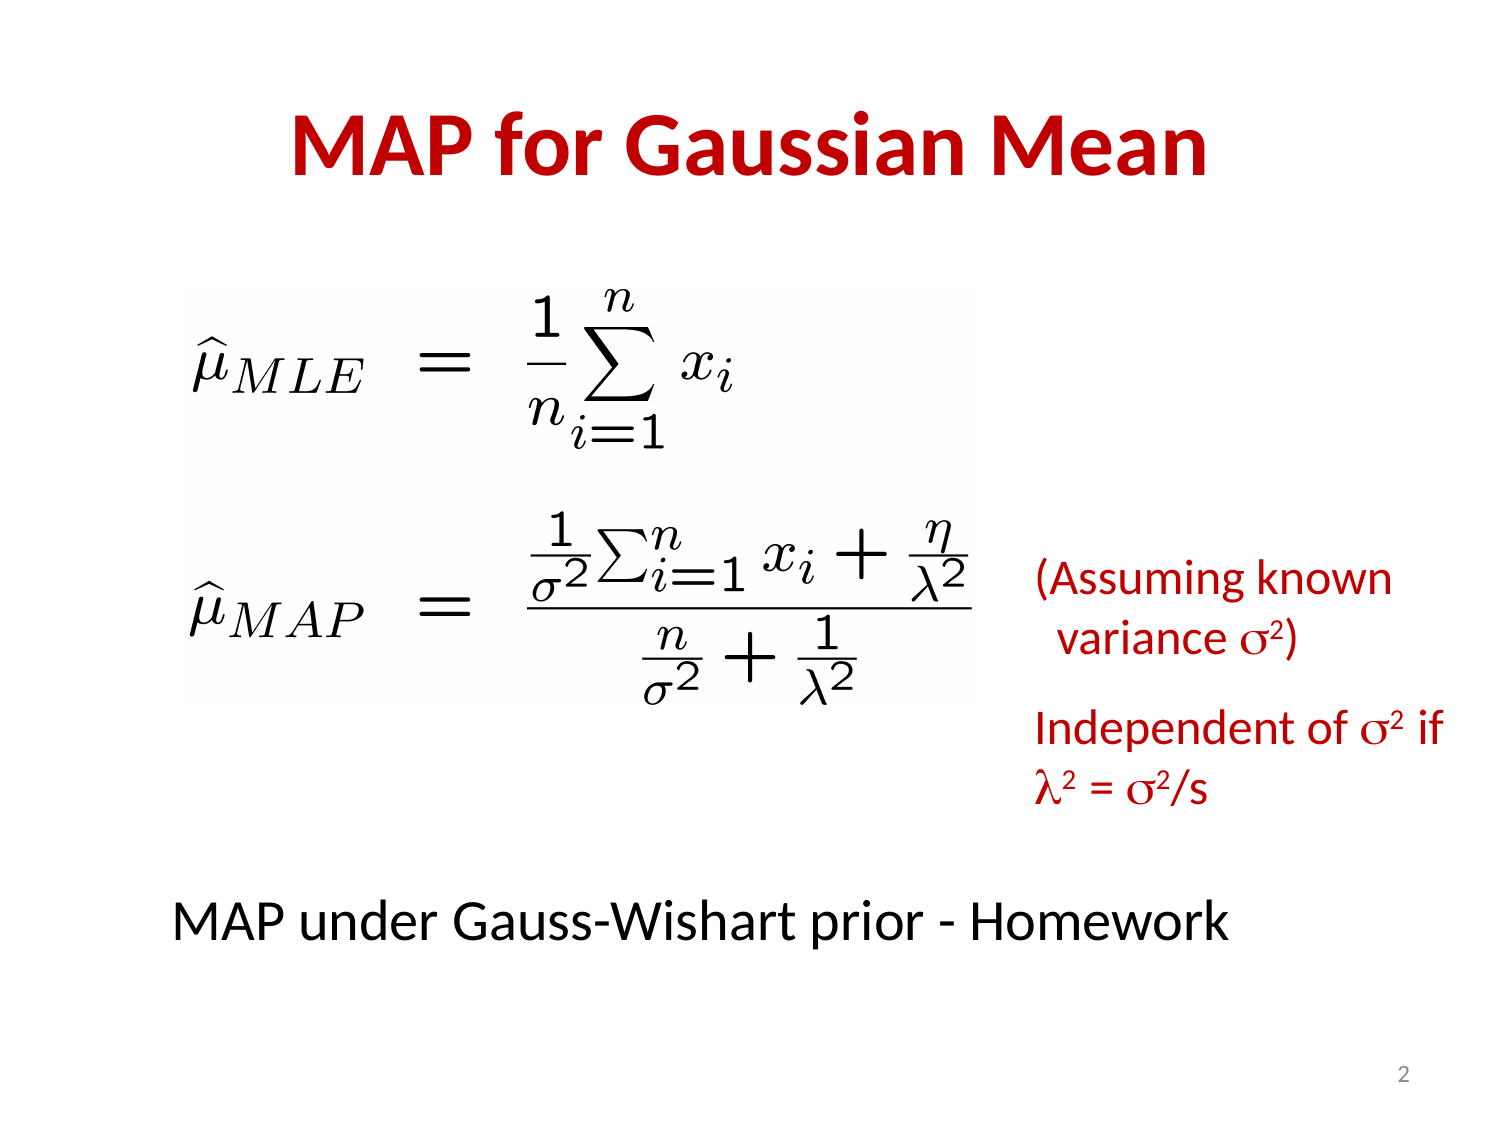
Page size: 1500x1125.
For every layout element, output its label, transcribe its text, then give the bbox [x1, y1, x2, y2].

picture [187, 287, 974, 707]
slide_number 2 [1074, 1042, 1425, 1103]
title MAP for Gaussian Mean [75, 45, 1425, 233]
text_box MAP under Gauss-Wishart prior - Homework [157, 875, 1246, 960]
text_box (Assuming known variance s2) Independent of s2 if l2 = s2/s [1019, 537, 1471, 822]
